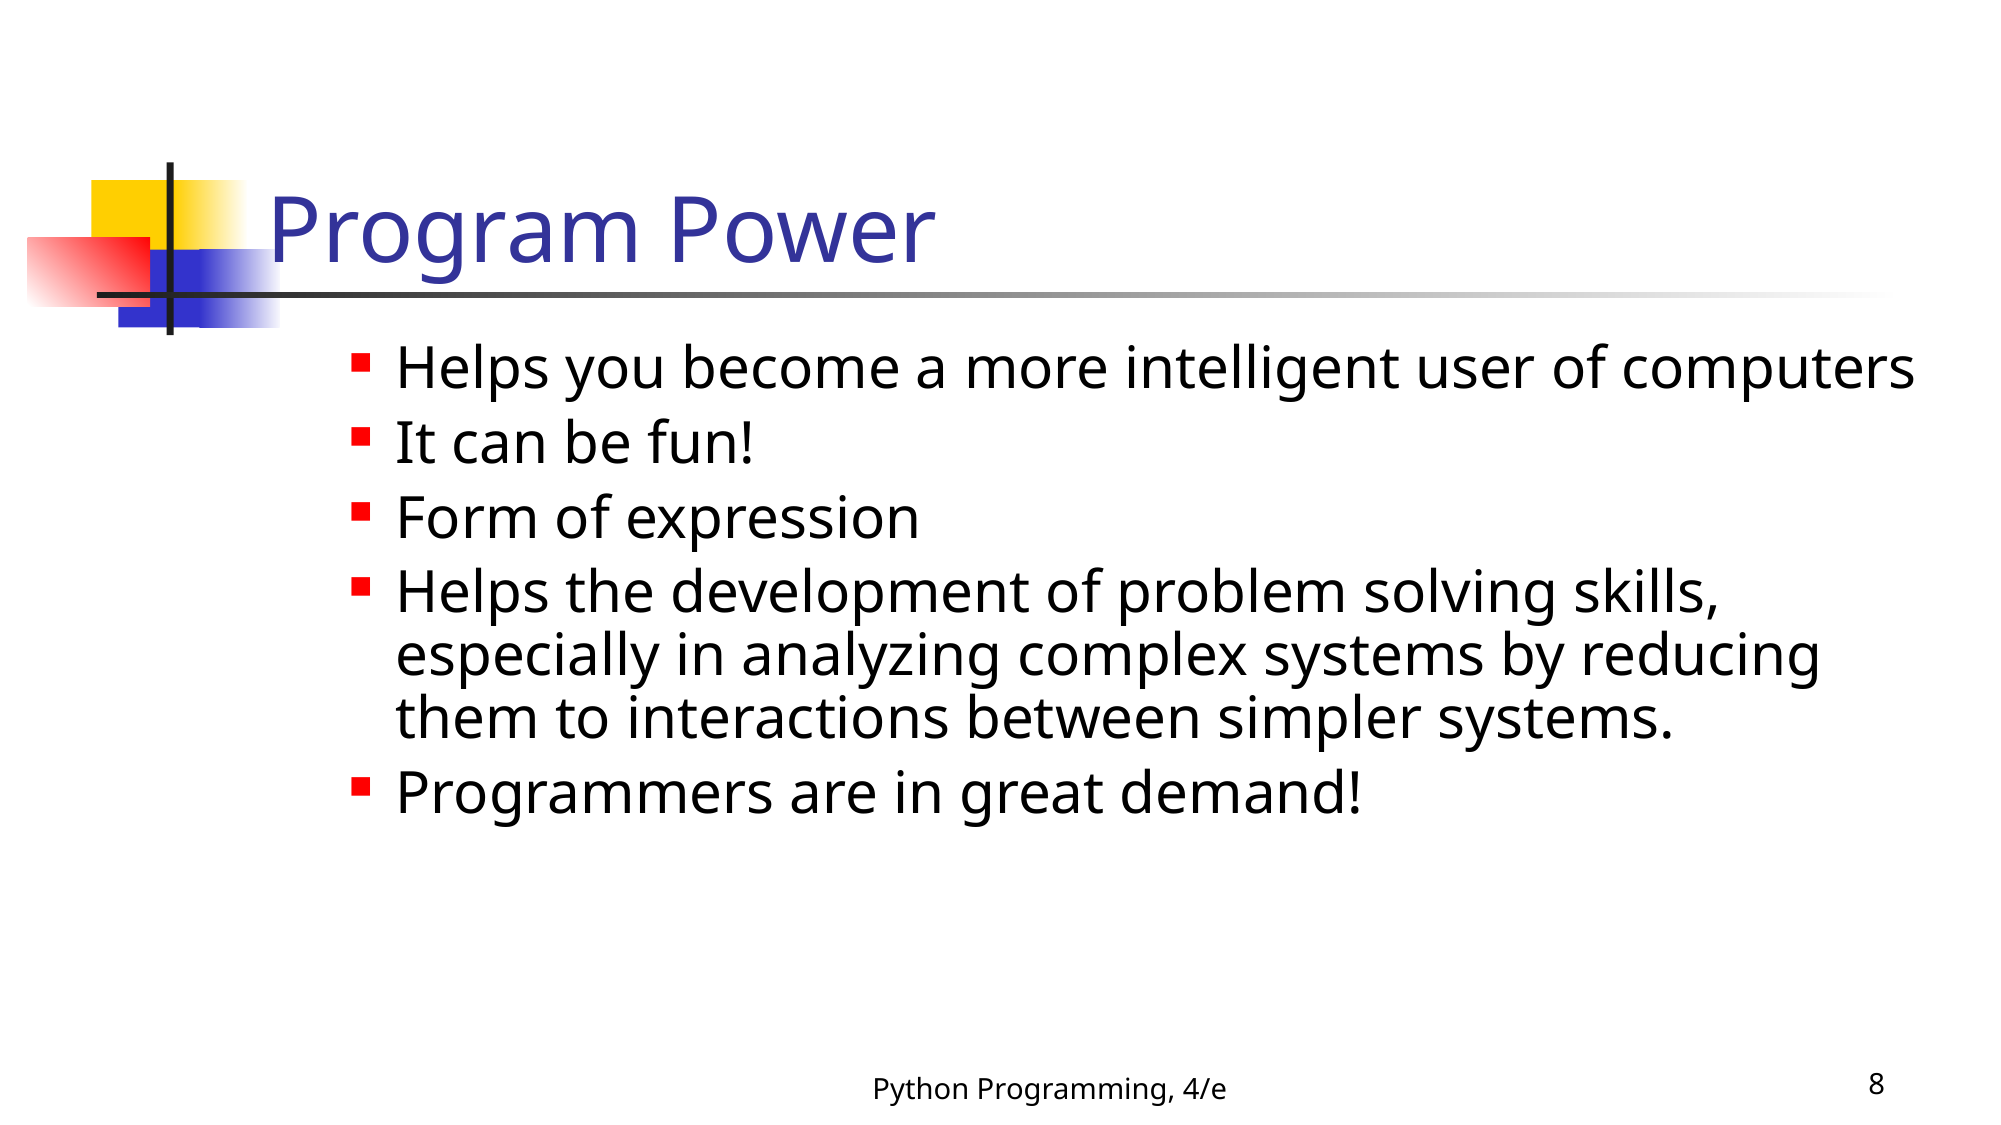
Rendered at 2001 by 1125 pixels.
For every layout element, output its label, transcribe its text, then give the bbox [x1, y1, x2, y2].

list Helps you become a more intelligent user of computers It can be fun! Form of expression Helps the development of problem solving skills, especially in analyzing complex systems by reducing them to interactions between simpler systems. Programmers are in great demand! [258, 331, 1959, 1006]
slide_number 8 [1483, 1037, 1901, 1113]
footer Python Programming, 4/e [733, 1037, 1367, 1113]
title Program Power [251, 101, 1957, 289]
